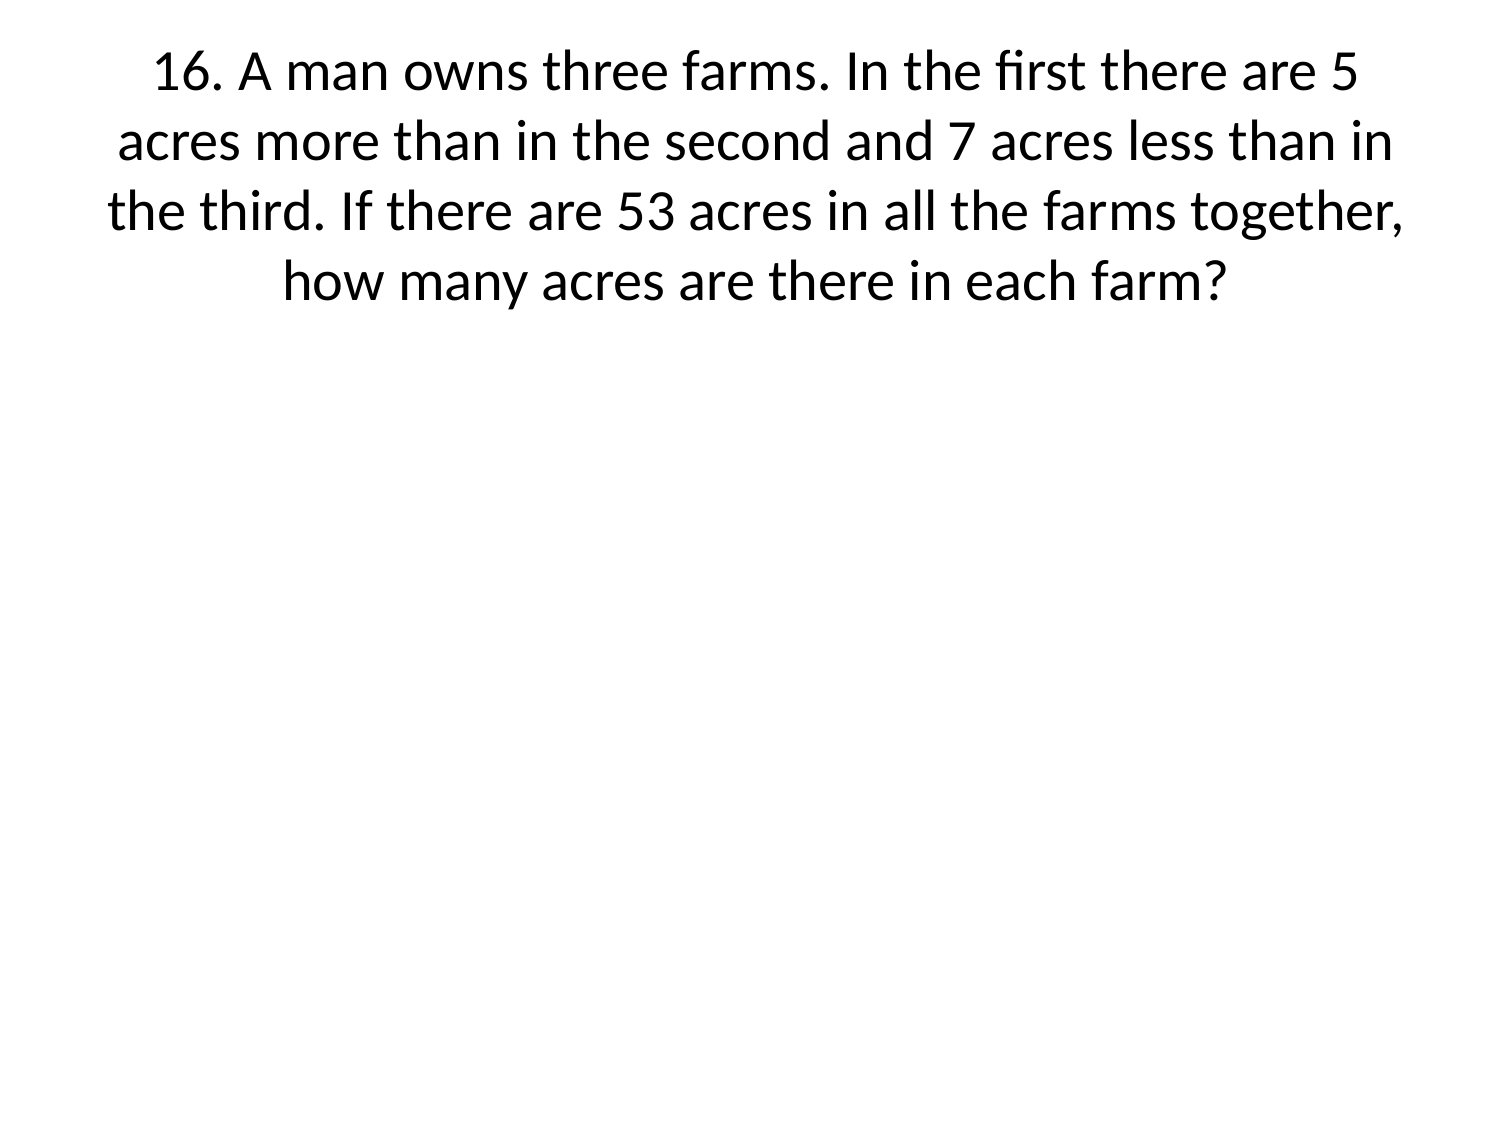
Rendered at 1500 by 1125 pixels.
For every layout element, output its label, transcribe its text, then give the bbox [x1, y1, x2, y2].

title 16. A man owns three farms. In the first there are 5 acres more than in the second and 7 acres less than in the third. If there are 53 acres in all the farms together, how many acres are there in each farm? [75, 45, 1438, 300]
